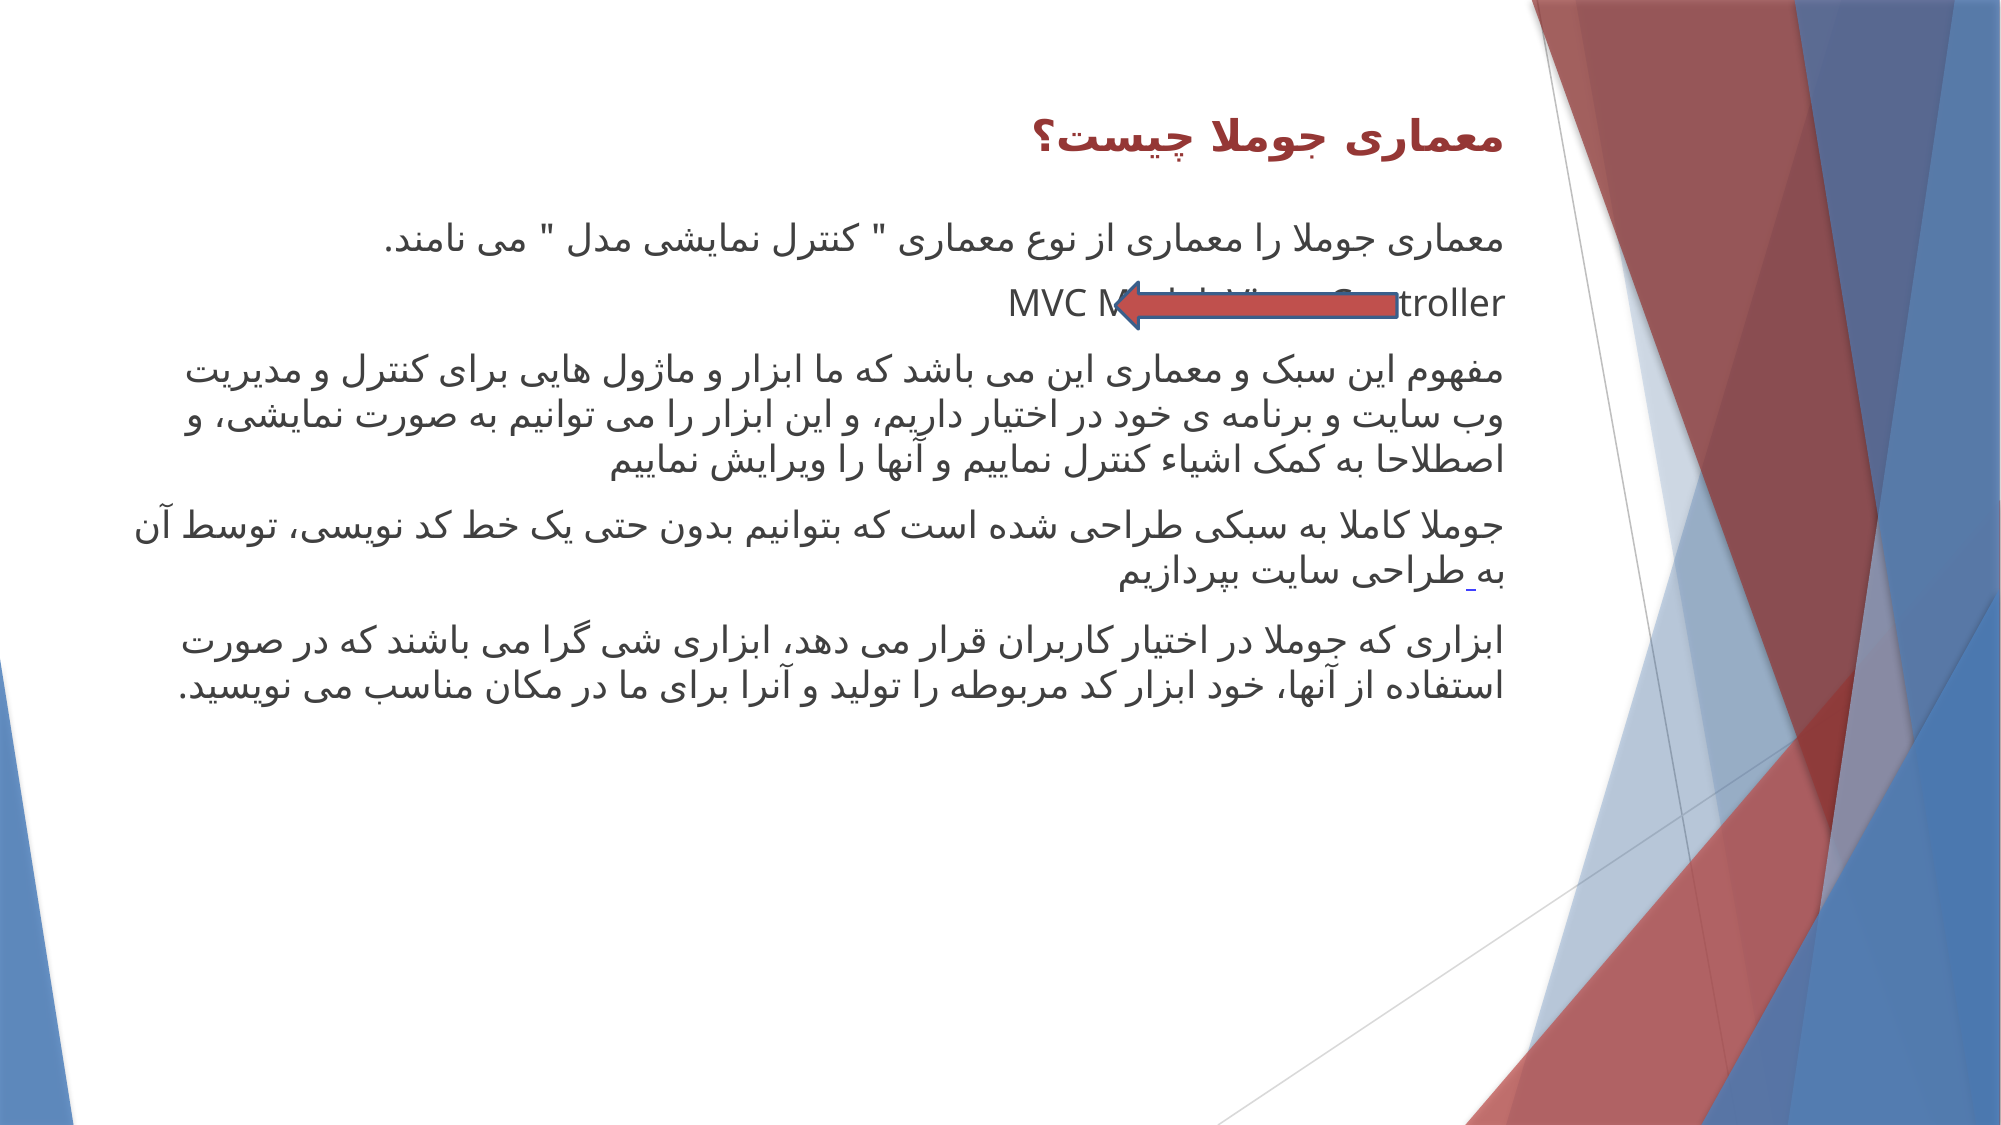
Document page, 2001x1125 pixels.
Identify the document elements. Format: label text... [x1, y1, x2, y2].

text_box [1113, 280, 1399, 331]
title معماری جوملا چیست؟ [111, 99, 1522, 205]
list معماری جوملا را معماری از نوع معماری " کنترل نمایشی مدل " می نامند. MVC Model View Controller مفهوم این سبک و معماری این می باشد که ما ابزار و ماژول هایی برای کنترل و مدیریت وب سایت و برنامه ی خود در اختیار داریم، و این ابزار را می توانیم به صورت نمایشی، و اصطلاحا به کمک اشیاء کنترل نماییم و آنها را ویرایش نماییم جوملا کاملا به سبکی طراحی شده است که بتوانیم بدون حتی یک خط کد نویسی، توسط آن به طراحی سایت بپردازیم ابزاری که جوملا در اختیار کاربران قرار می دهد، ابزاری شی گرا می باشند که در صورت استفاده از آنها، خود ابزار کد مربوطه را تولید و آنرا برای ما در مکان مناسب می نویسید. [111, 205, 1522, 992]
